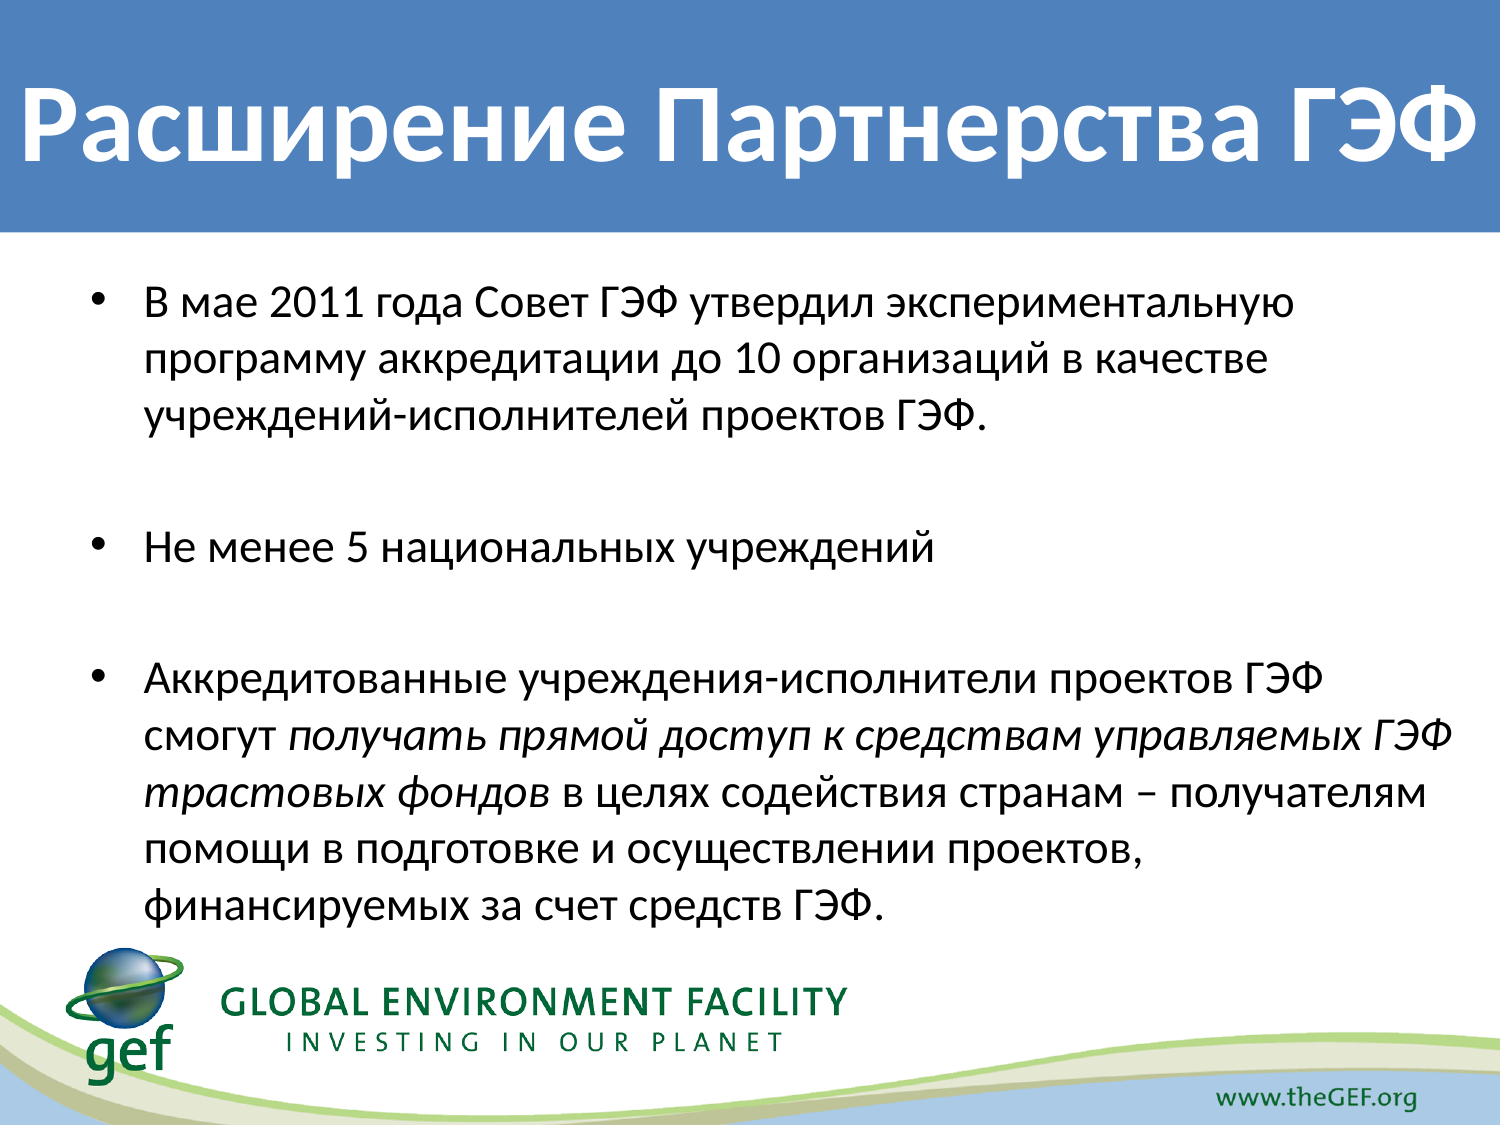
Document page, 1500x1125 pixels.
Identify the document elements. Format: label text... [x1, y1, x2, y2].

list В мае 2011 года Совет ГЭФ утвердил экспериментальную программу аккредитации до 10 организаций в качестве учреждений-исполнителей проектов ГЭФ. Не менее 5 национальных учреждений Аккредитованные учреждения-исполнители проектов ГЭФ смогут получать прямой доступ к средствам управляемых ГЭФ трастовых фондов в целях содействия странам – получателям помощи в подготовке и осуществлении проектов, финансируемых за счет средств ГЭФ. [74, 262, 1476, 938]
text_box Расширение Партнерства ГЭФ [0, 0, 1500, 233]
picture [0, 920, 1500, 1125]
